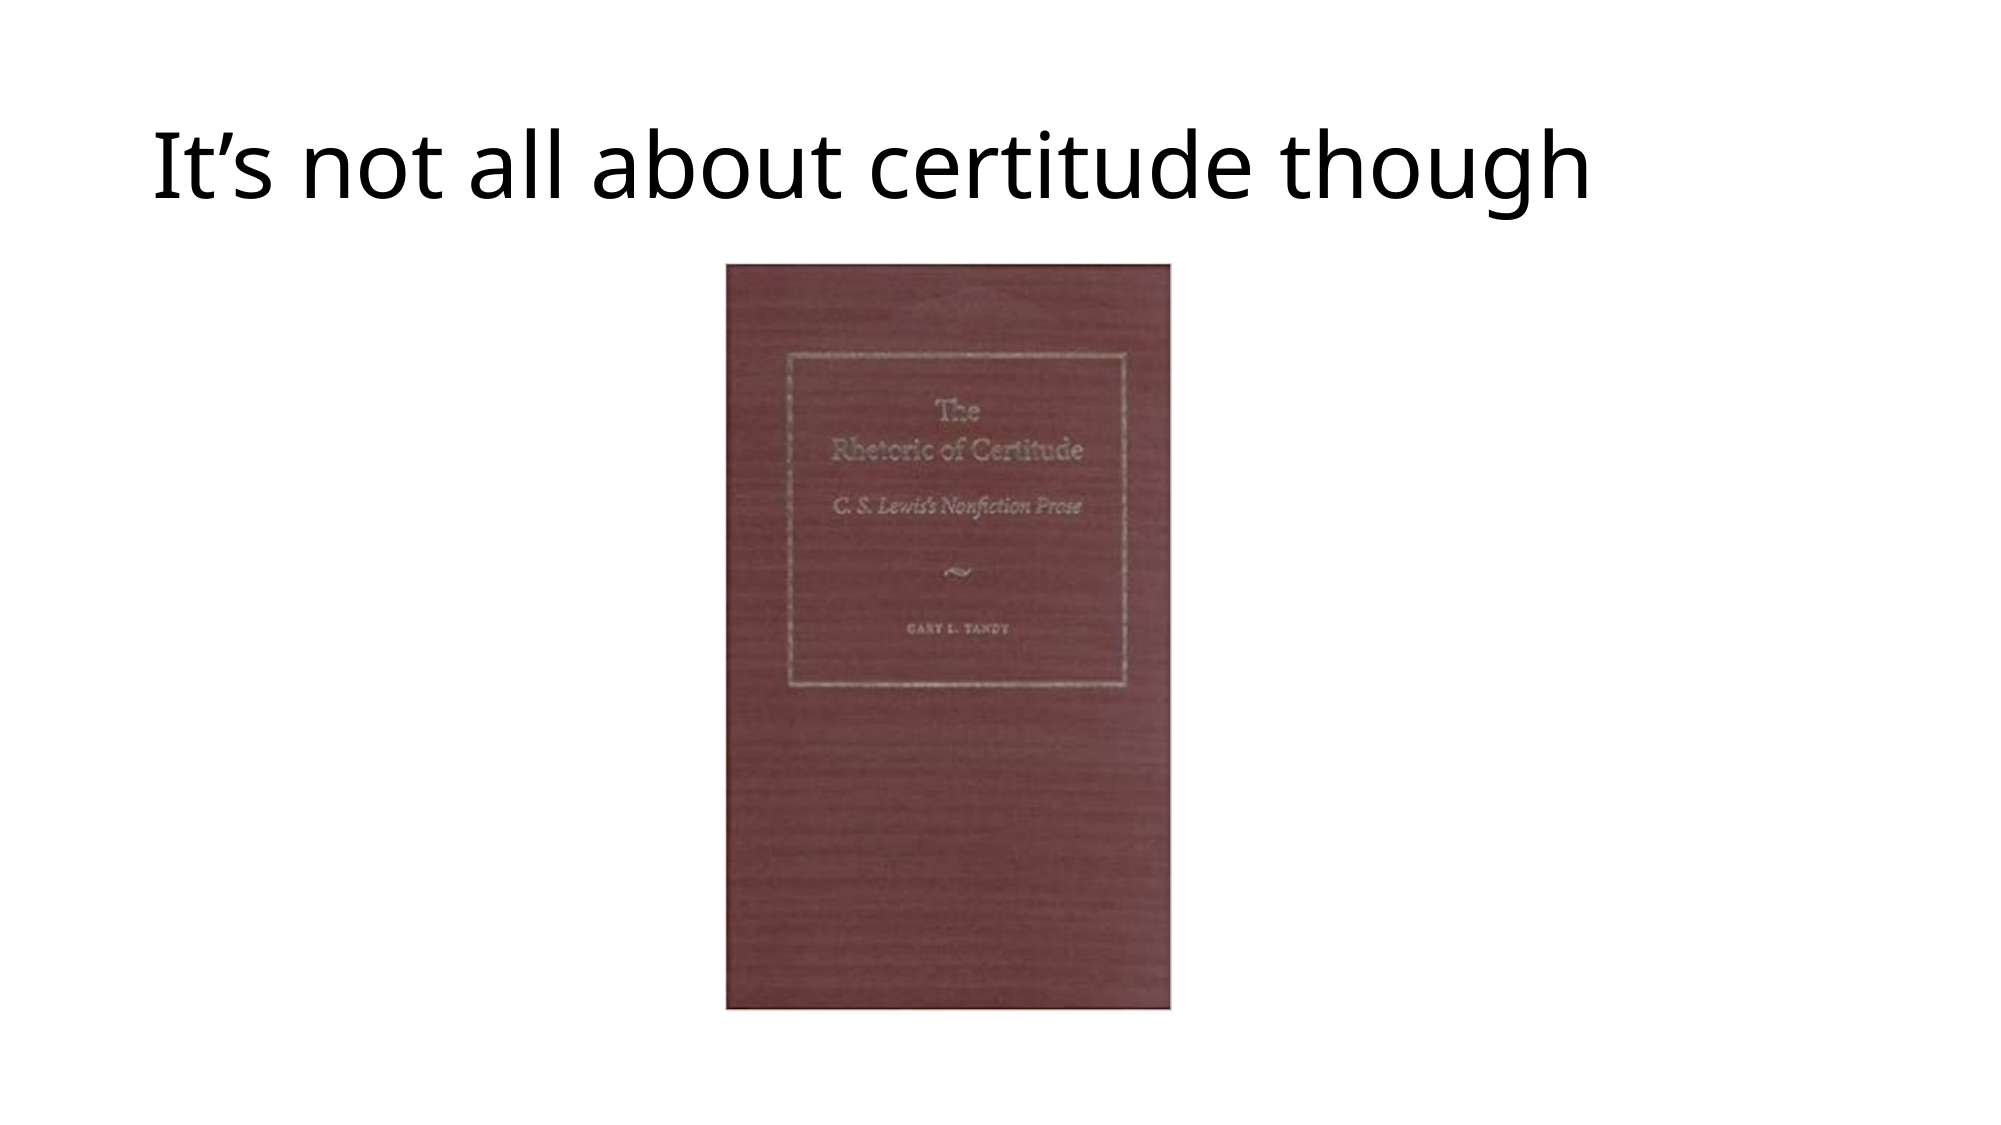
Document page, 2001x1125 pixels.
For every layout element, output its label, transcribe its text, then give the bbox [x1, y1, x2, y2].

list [725, 263, 1172, 1011]
title It’s not all about certitude though [137, 59, 1863, 278]
